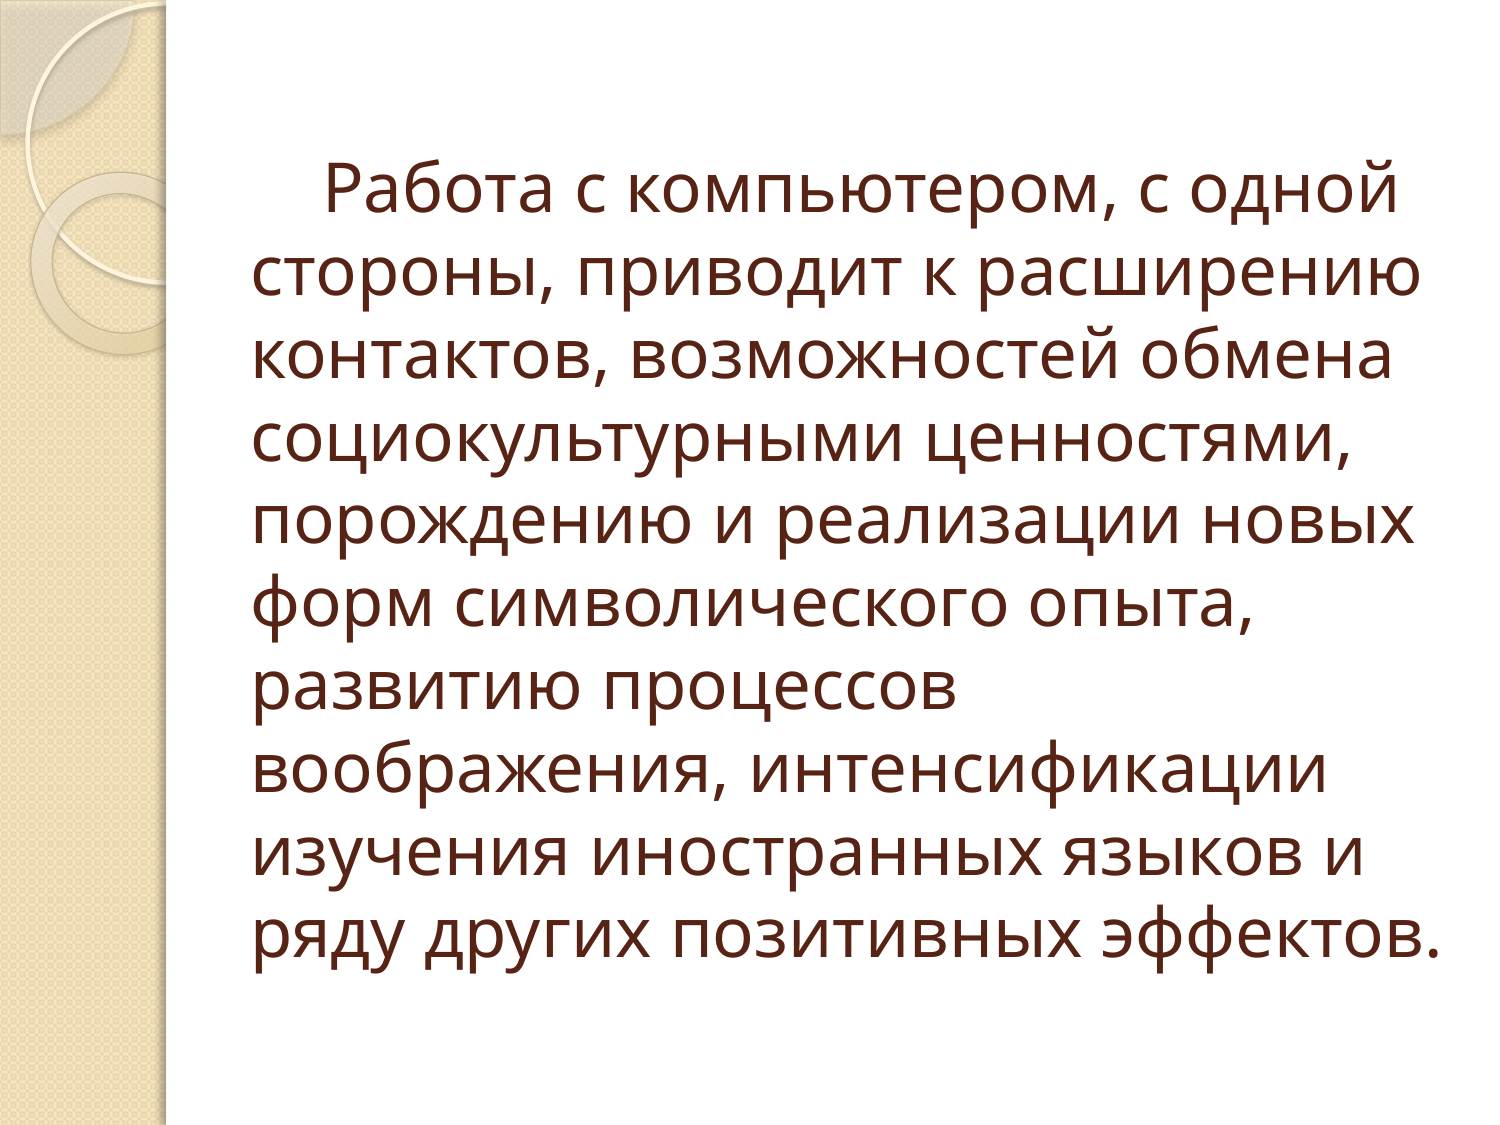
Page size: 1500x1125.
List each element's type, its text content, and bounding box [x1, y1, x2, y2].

title Работа с компьютером, с одной стороны, приводит к расширению контактов, возможностей обмена социокультурными ценностями, порождению и реализации новых форм символического опыта, развитию процессов воображения, интенсификации изучения иностранных языков и ряду других позитивных эффектов. [235, 45, 1466, 1071]
